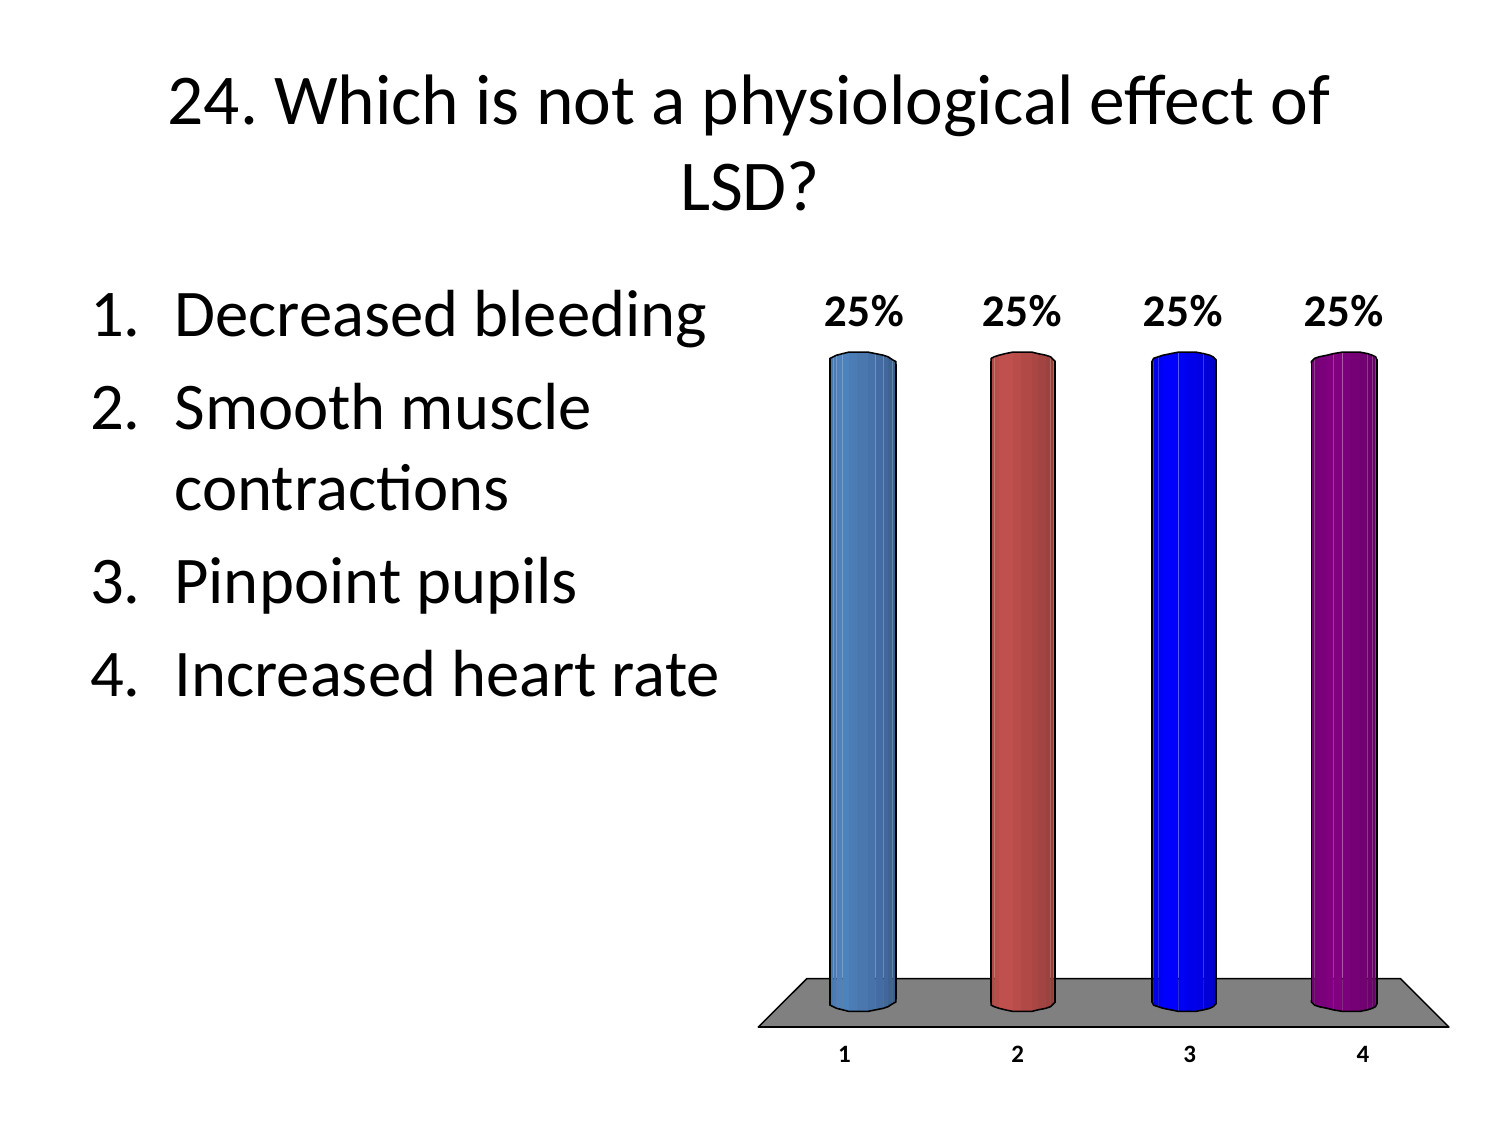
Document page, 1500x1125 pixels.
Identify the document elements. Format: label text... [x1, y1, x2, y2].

title 24. Which is not a physiological effect of LSD? [75, 45, 1425, 233]
list Decreased bleeding Smooth muscle contractions Pinpoint pupils Increased heart rate [75, 262, 750, 1005]
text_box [739, 270, 1490, 1115]
